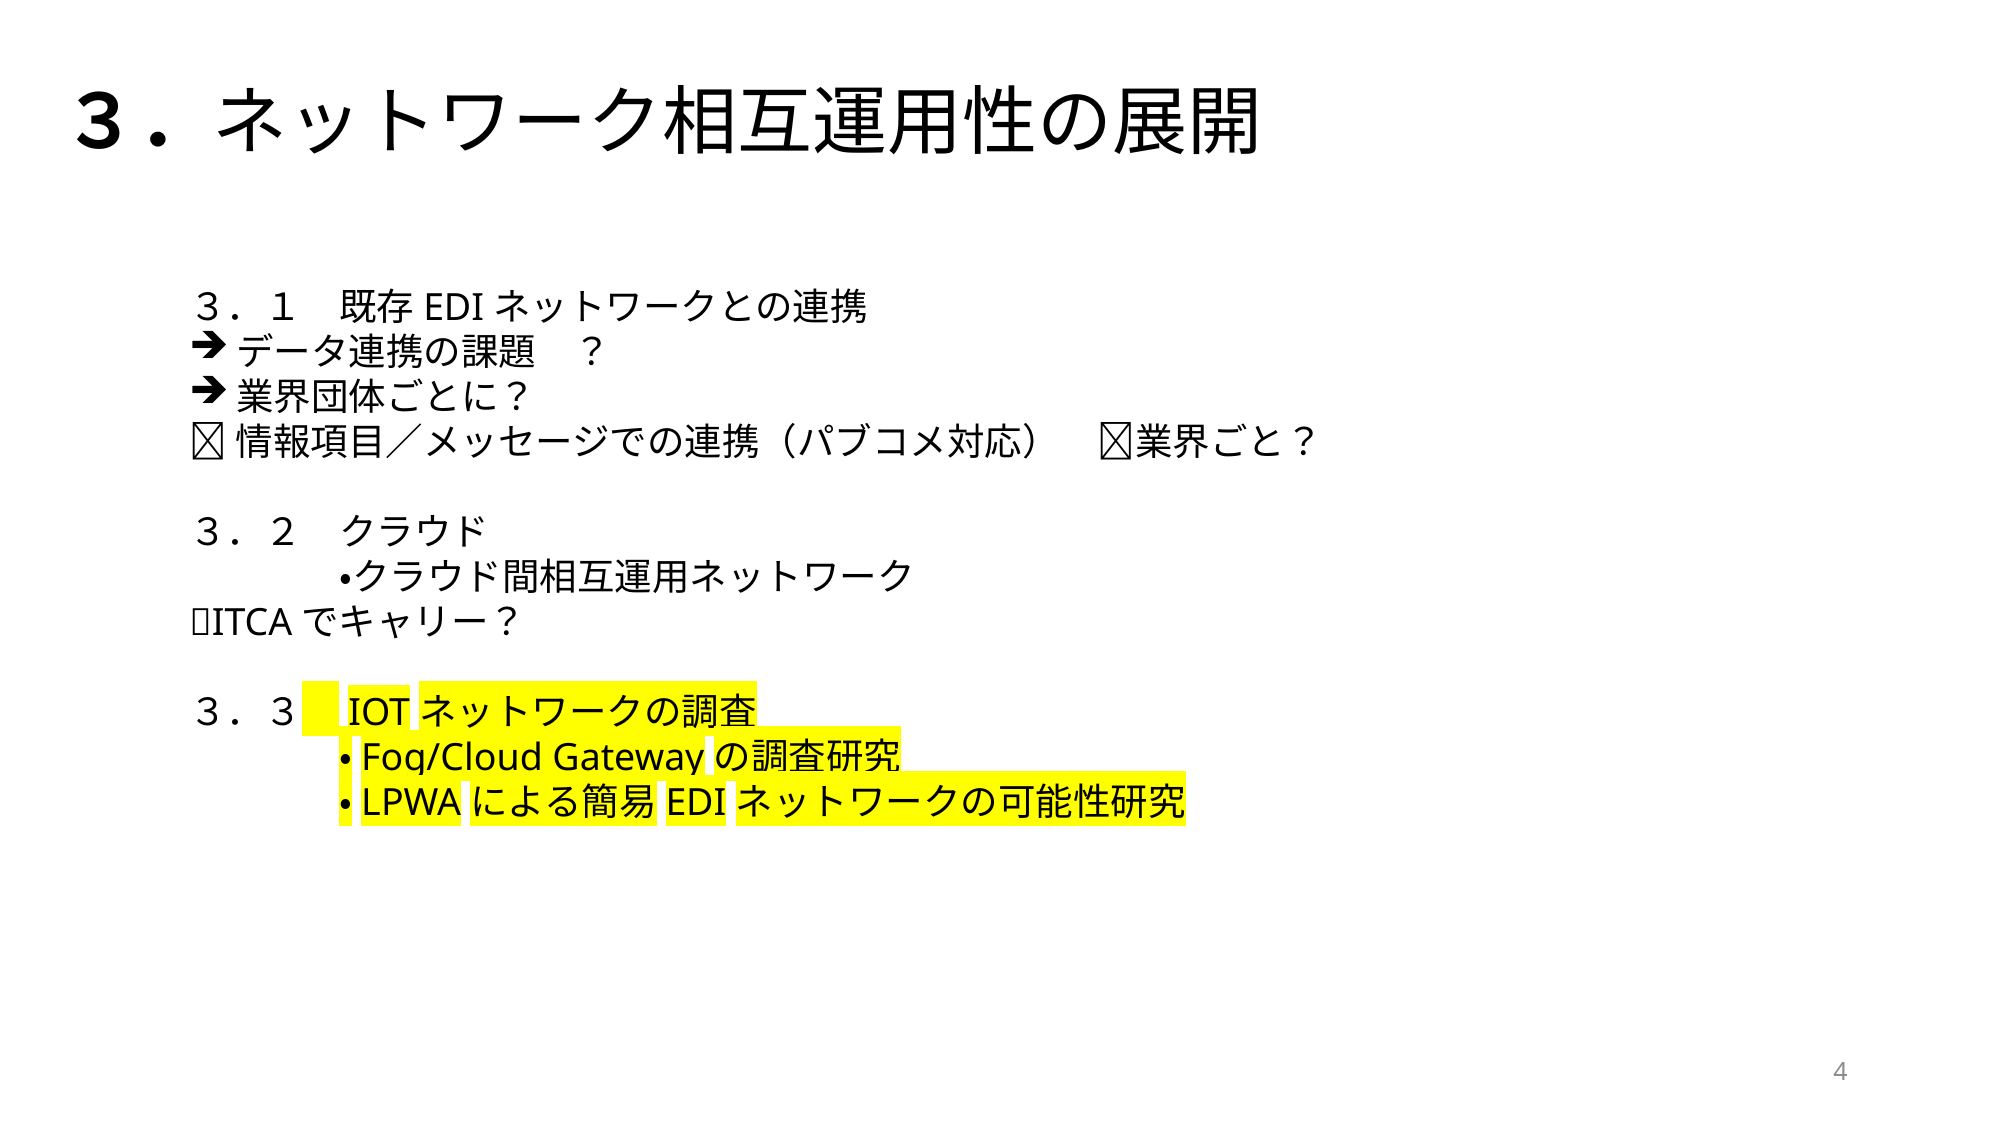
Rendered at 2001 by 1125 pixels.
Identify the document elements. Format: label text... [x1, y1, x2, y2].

slide_number 4 [1412, 1042, 1863, 1103]
text_box ３．１ 既存EDIネットワークとの連携 データ連携の課題 ？ 業界団体ごとに？ 情報項目／メッセージでの連携（パブコメ対応） 業界ごと？ ３．２ クラウド ・クラウド間相互運用ネットワーク ITCAでキャリー？ ３．３ IOTネットワークの調査 ・Fog/Cloud Gatewayの調査研究 ・LPWAによる簡易EDIネットワークの可能性研究 [174, 275, 1822, 920]
text_box ３．ネットワーク相互運用性の展開 [47, 65, 1709, 171]
